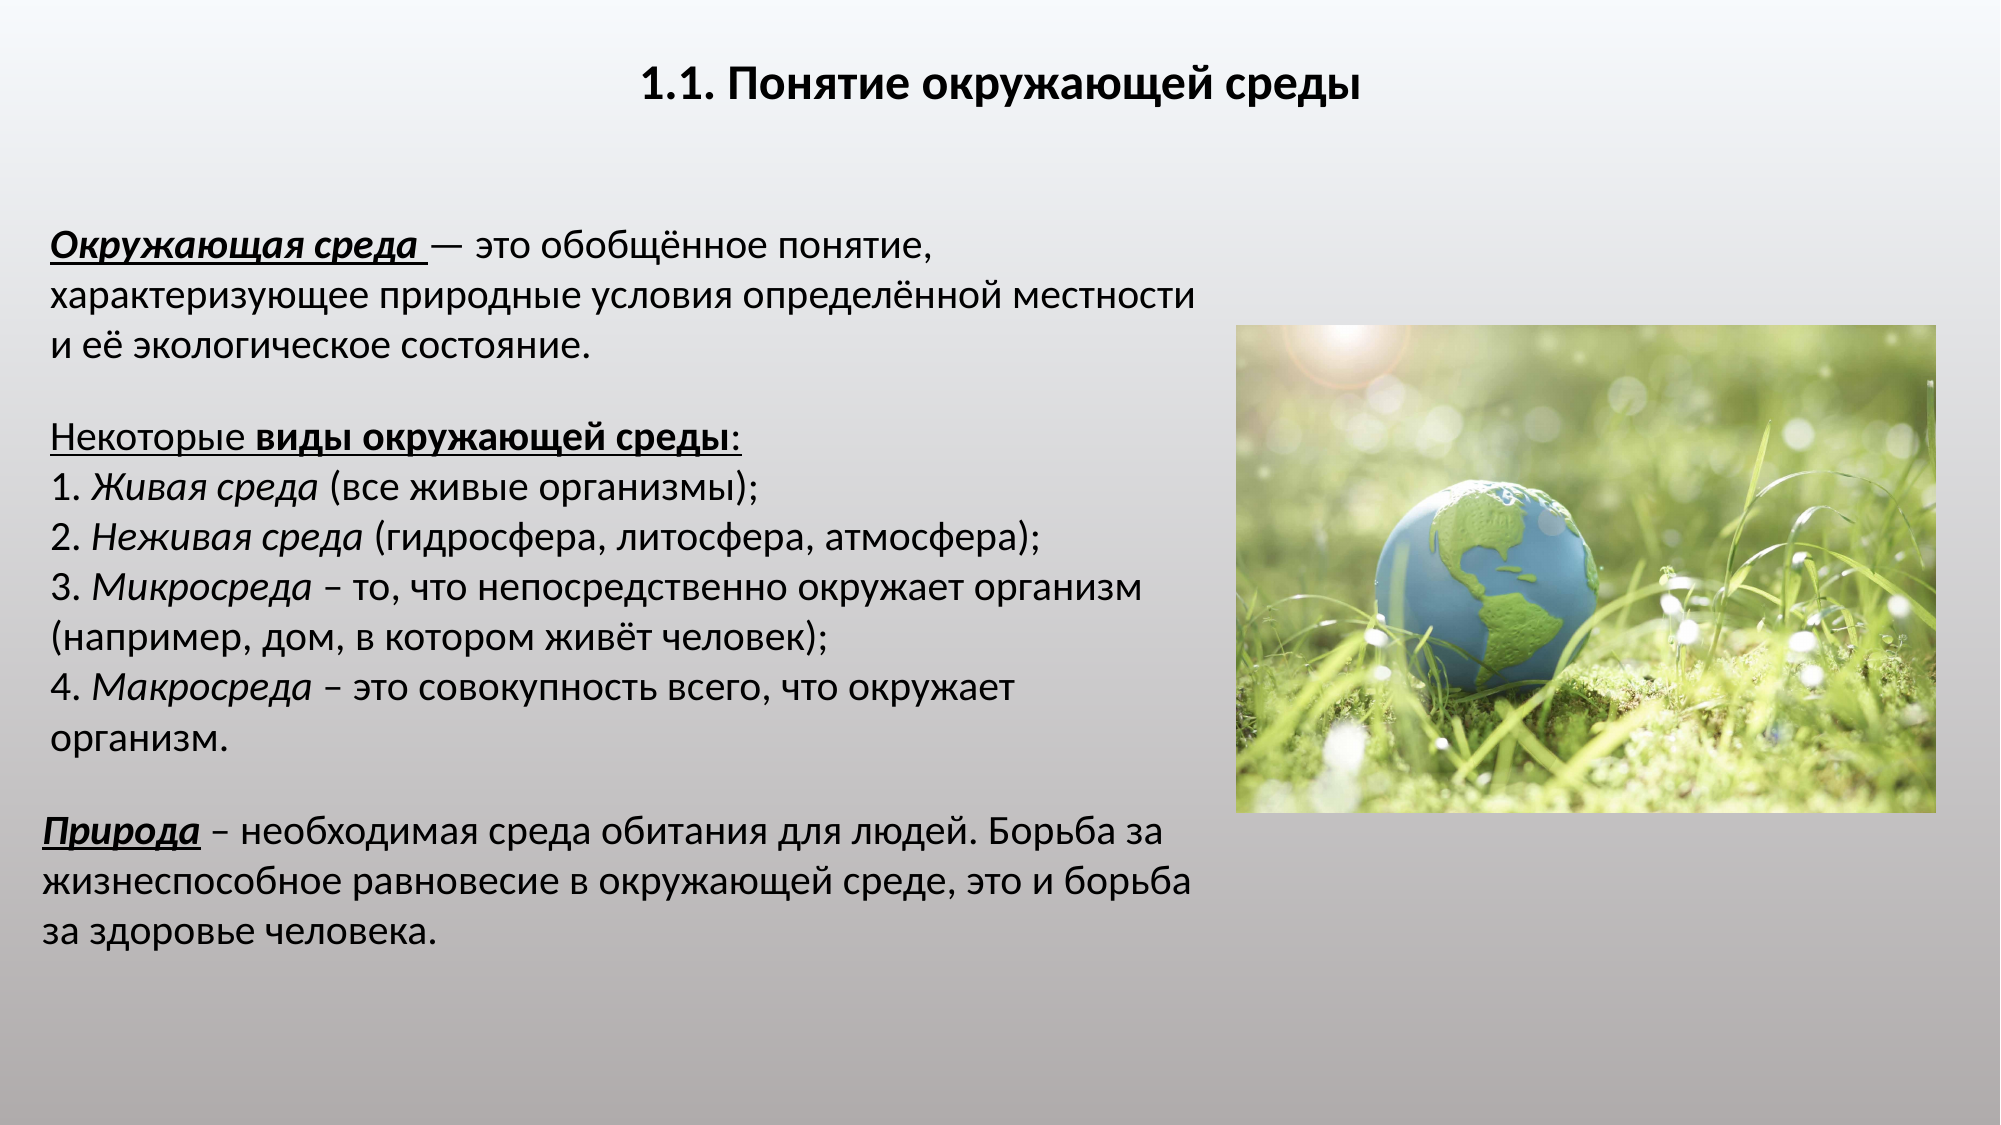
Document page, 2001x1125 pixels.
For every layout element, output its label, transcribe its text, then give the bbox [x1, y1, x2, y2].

text_box Некоторые виды окружающей среды: 1. Живая среда (все живые организмы); 2. Неживая среда (гидросфера, литосфера, атмосфера); 3. Микросреда – то, что непосредственно окружает организм (например, дом, в котором живёт человек); 4. Макросреда – это совокупность всего, что окружает организм. [35, 401, 1172, 767]
text_box 1.1. Понятие окружающей среды [624, 42, 1385, 118]
picture [1236, 325, 1936, 813]
text_box Природа – необходимая среда обитания для людей. Борьба за жизнеспособное равновесие в окружающей среде, это и борьба за здоровье человека. [27, 795, 1213, 961]
text_box Окружающая среда — это обобщённое понятие, характеризующее природные условия определённой местности и её экологическое состояние. [35, 209, 1223, 375]
